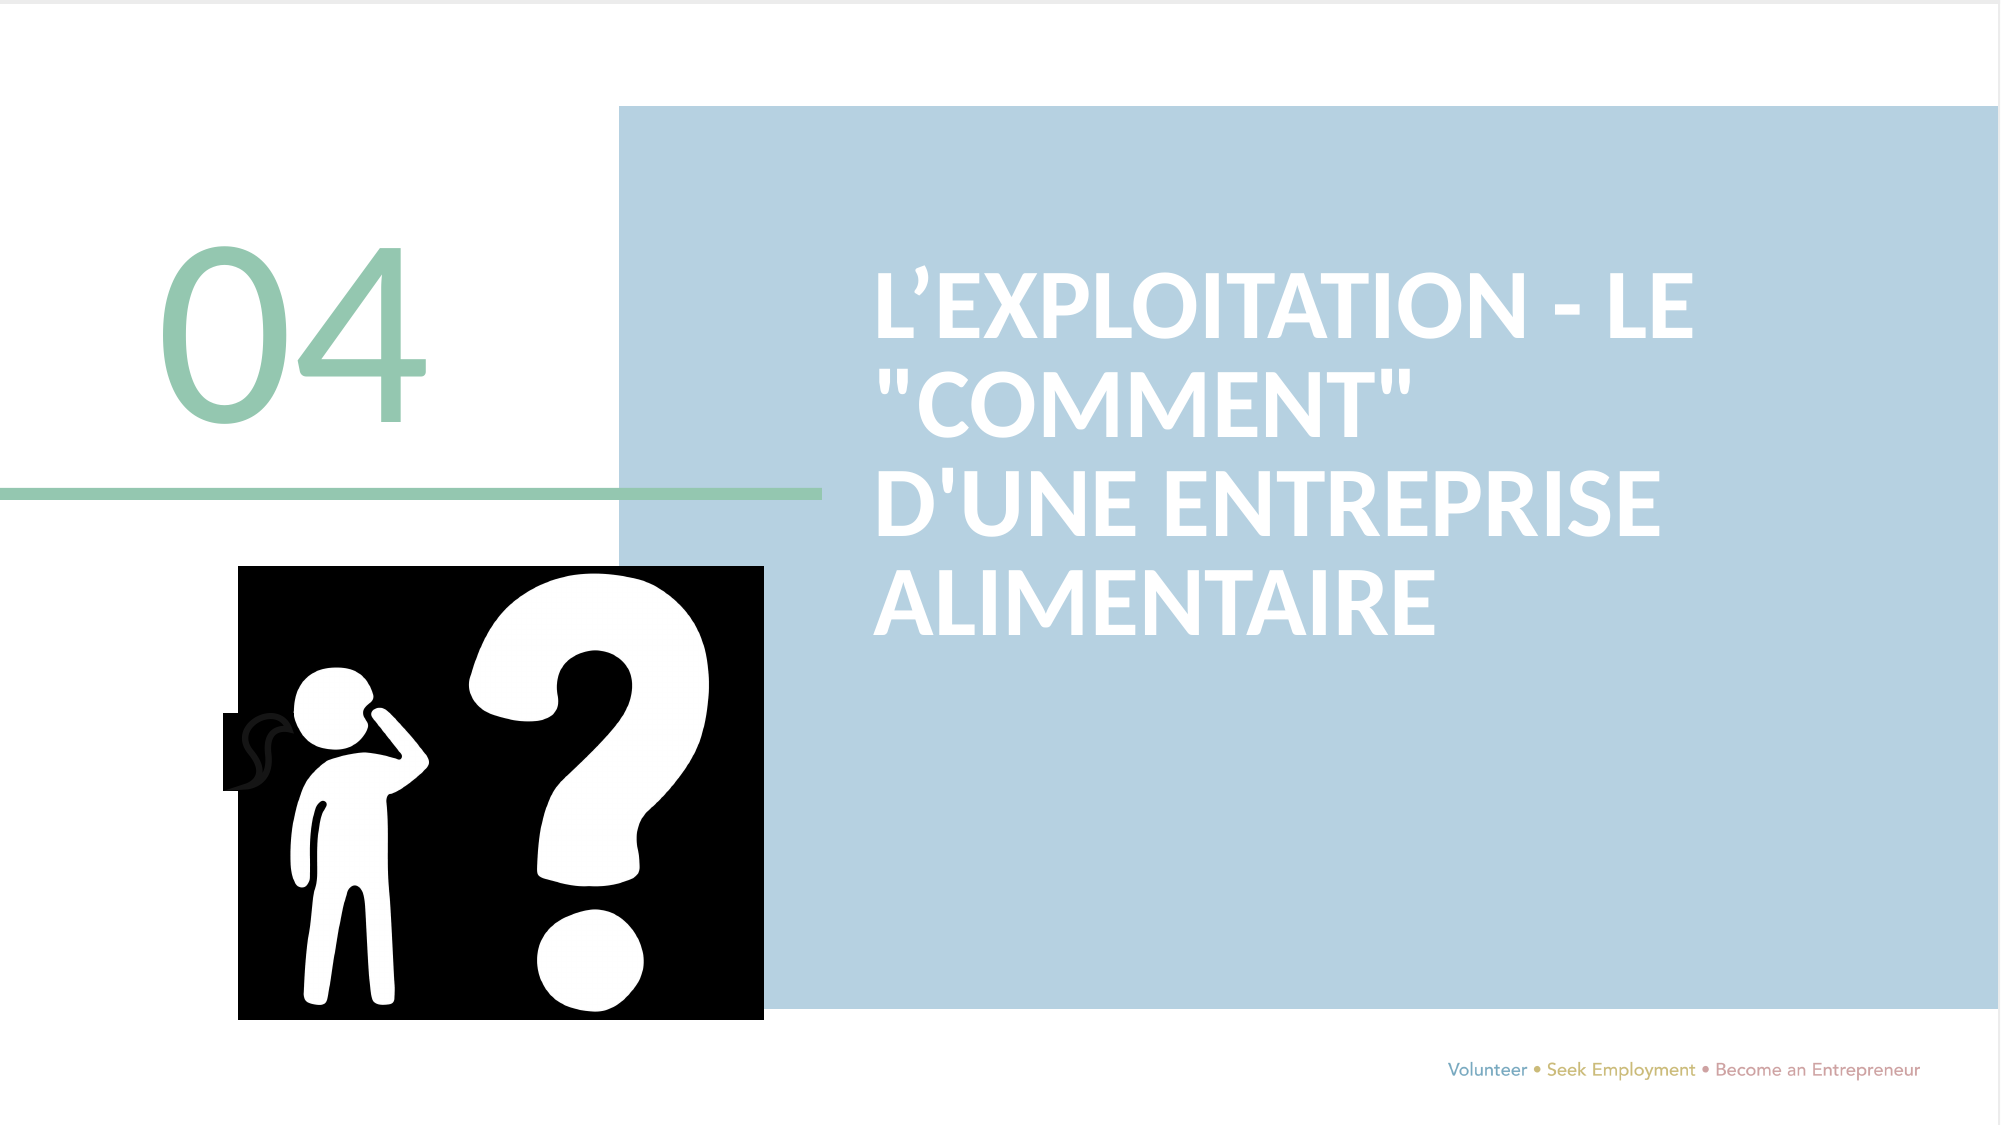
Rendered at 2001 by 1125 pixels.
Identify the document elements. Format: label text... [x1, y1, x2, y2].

list L’EXPLOITATION - LE "COMMENT" D'UNE ENTREPRISE ALIMENTAIRE [858, 251, 1717, 770]
picture [1418, 1046, 1971, 1103]
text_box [223, 566, 764, 1020]
list 04 [141, 180, 481, 277]
